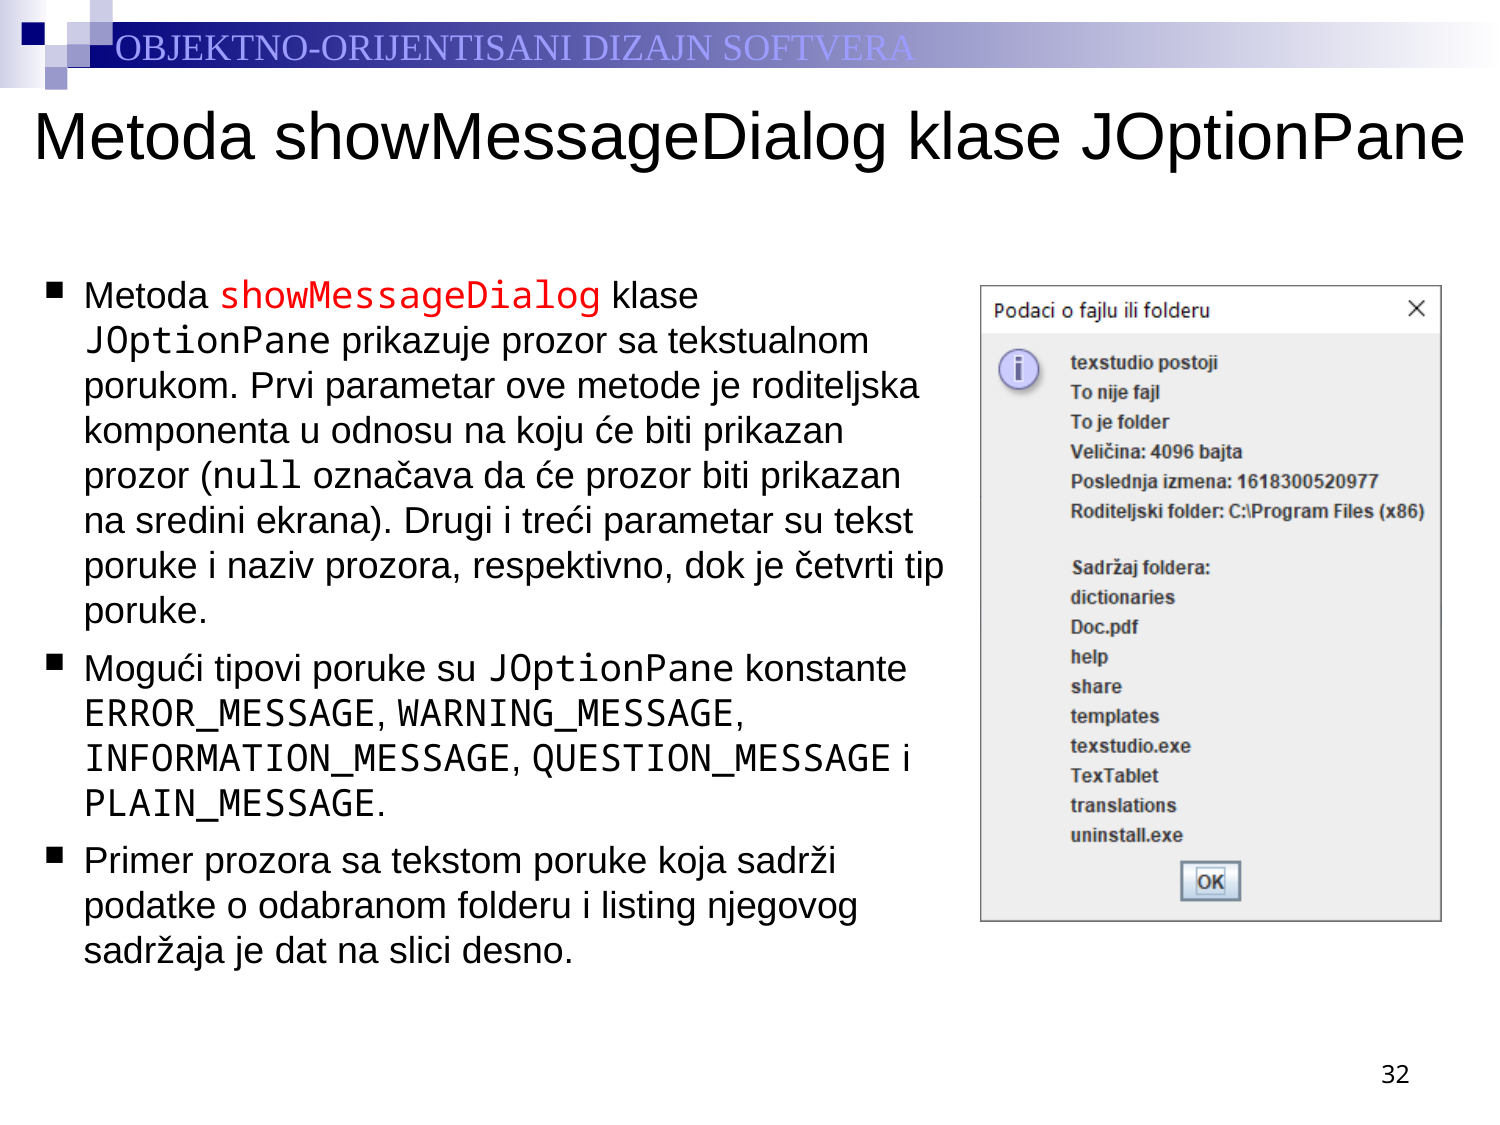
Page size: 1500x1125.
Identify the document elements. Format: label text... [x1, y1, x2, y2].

picture [980, 285, 1442, 922]
slide_number 32 [1074, 1024, 1426, 1101]
title Metoda showMessageDialog klase JOptionPane [18, 84, 1500, 183]
text_box Metoda showMessageDialog klase JOptionPane prikazuje prozor sa tekstualnom porukom. Prvi parametar ove metode je roditeljska komponenta u odnosu na koju će biti prikazan prozor (null označava da će prozor biti prikazan na sredini ekrana). Drugi i treći parametar su tekst poruke i naziv prozora, respektivno, dok je četvrti tip poruke. Mogući tipovi poruke su JOptionPane konstante ERROR_MESSAGE, WARNING_MESSAGE, INFORMATION_MESSAGE, QUESTION_MESSAGE i PLAIN_MESSAGE. Primer prozora sa tekstom poruke koja sadrži podatke o odabranom folderu i listing njegovog sadržaja je dat na slici desno. [29, 263, 963, 979]
